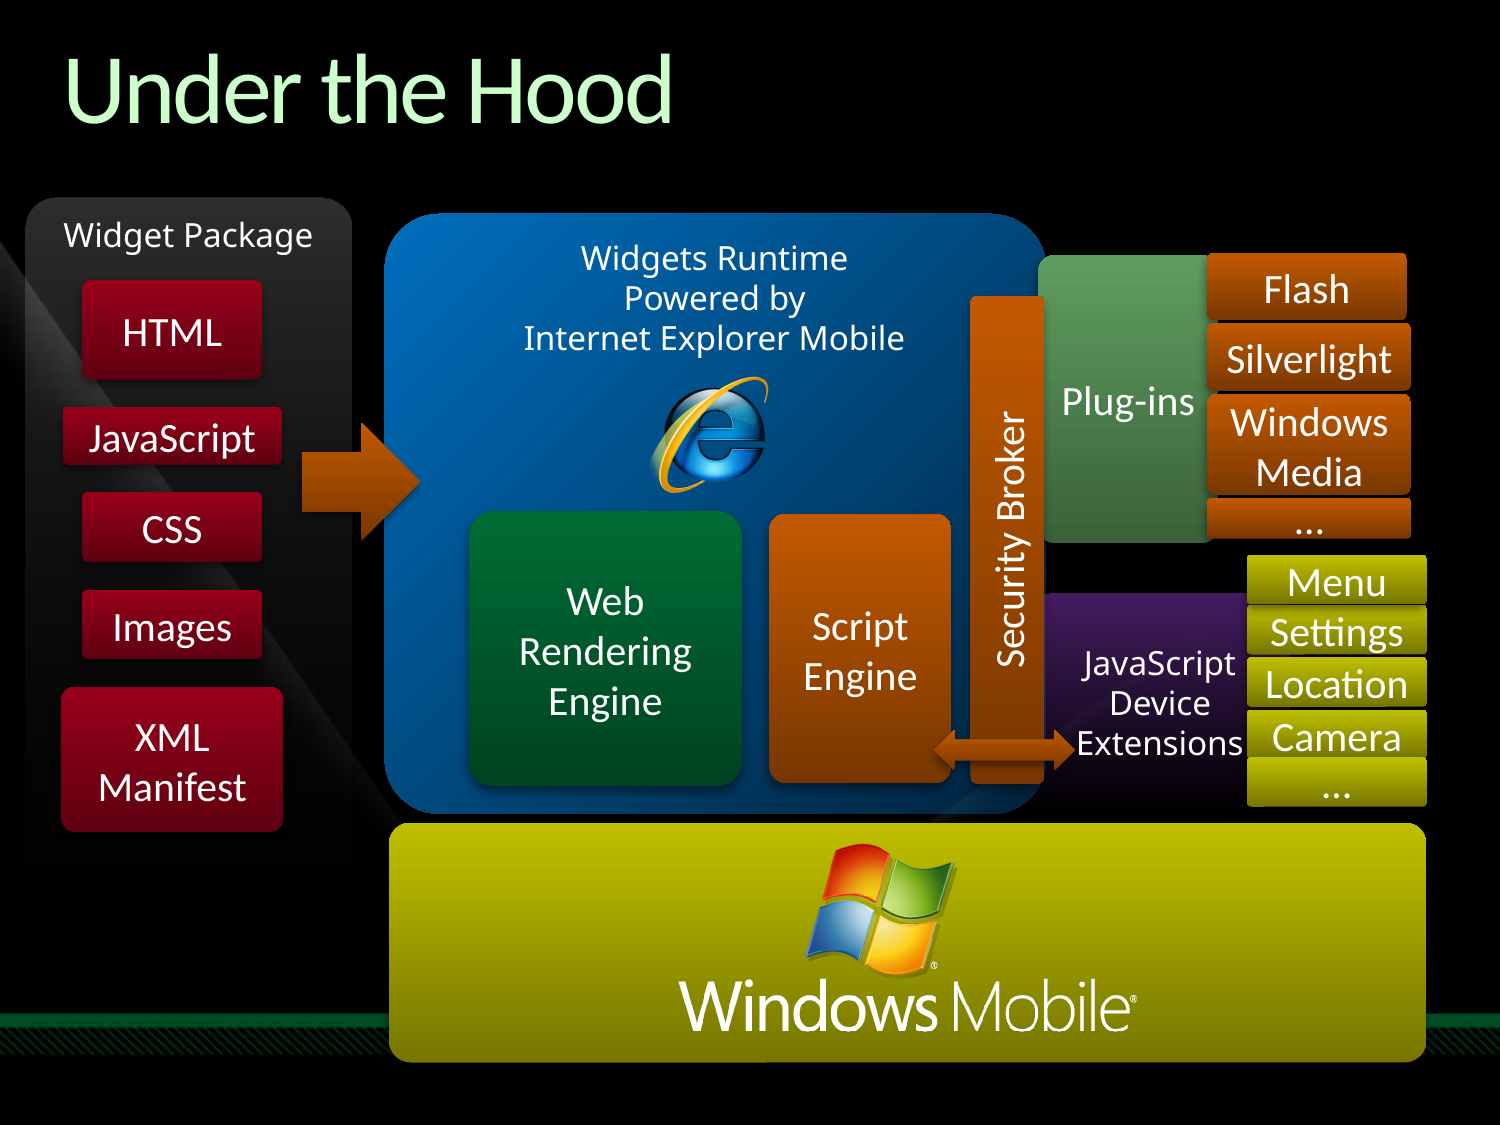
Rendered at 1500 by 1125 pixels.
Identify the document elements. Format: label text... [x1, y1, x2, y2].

text_box Windows Media [1207, 393, 1412, 496]
text_box Widget Package [25, 197, 352, 1037]
text_box Settings [1246, 615, 1428, 655]
text_box Security Broker [970, 295, 1045, 738]
text_box Script Engine [769, 513, 952, 784]
text_box Web Rendering Engine [469, 511, 742, 787]
text_box Camera [1246, 709, 1428, 758]
title Under the Hood [62, 37, 1438, 147]
text_box Silverlight [1207, 323, 1412, 391]
text_box JavaScript [62, 407, 282, 465]
text_box JavaScript Device Extensions [1031, 593, 1240, 812]
text_box Plug-ins [1038, 255, 1204, 544]
text_box Images [82, 589, 263, 660]
text_box [934, 729, 1075, 771]
picture [0, 0, 1500, 1125]
text_box [302, 422, 421, 541]
text_box Menu [1246, 555, 1428, 605]
text_box [388, 822, 1427, 1063]
text_box Widgets Runtime Powered by Internet Explorer Mobile [384, 213, 1044, 814]
text_box Location [1246, 657, 1428, 707]
text_box Security Broker [970, 774, 1045, 785]
text_box … [1207, 498, 1412, 539]
text_box … [1246, 757, 1428, 807]
text_box CSS [82, 492, 263, 562]
text_box HTML [82, 280, 263, 380]
text_box Flash [1207, 252, 1407, 321]
text_box XML Manifest [61, 686, 284, 832]
